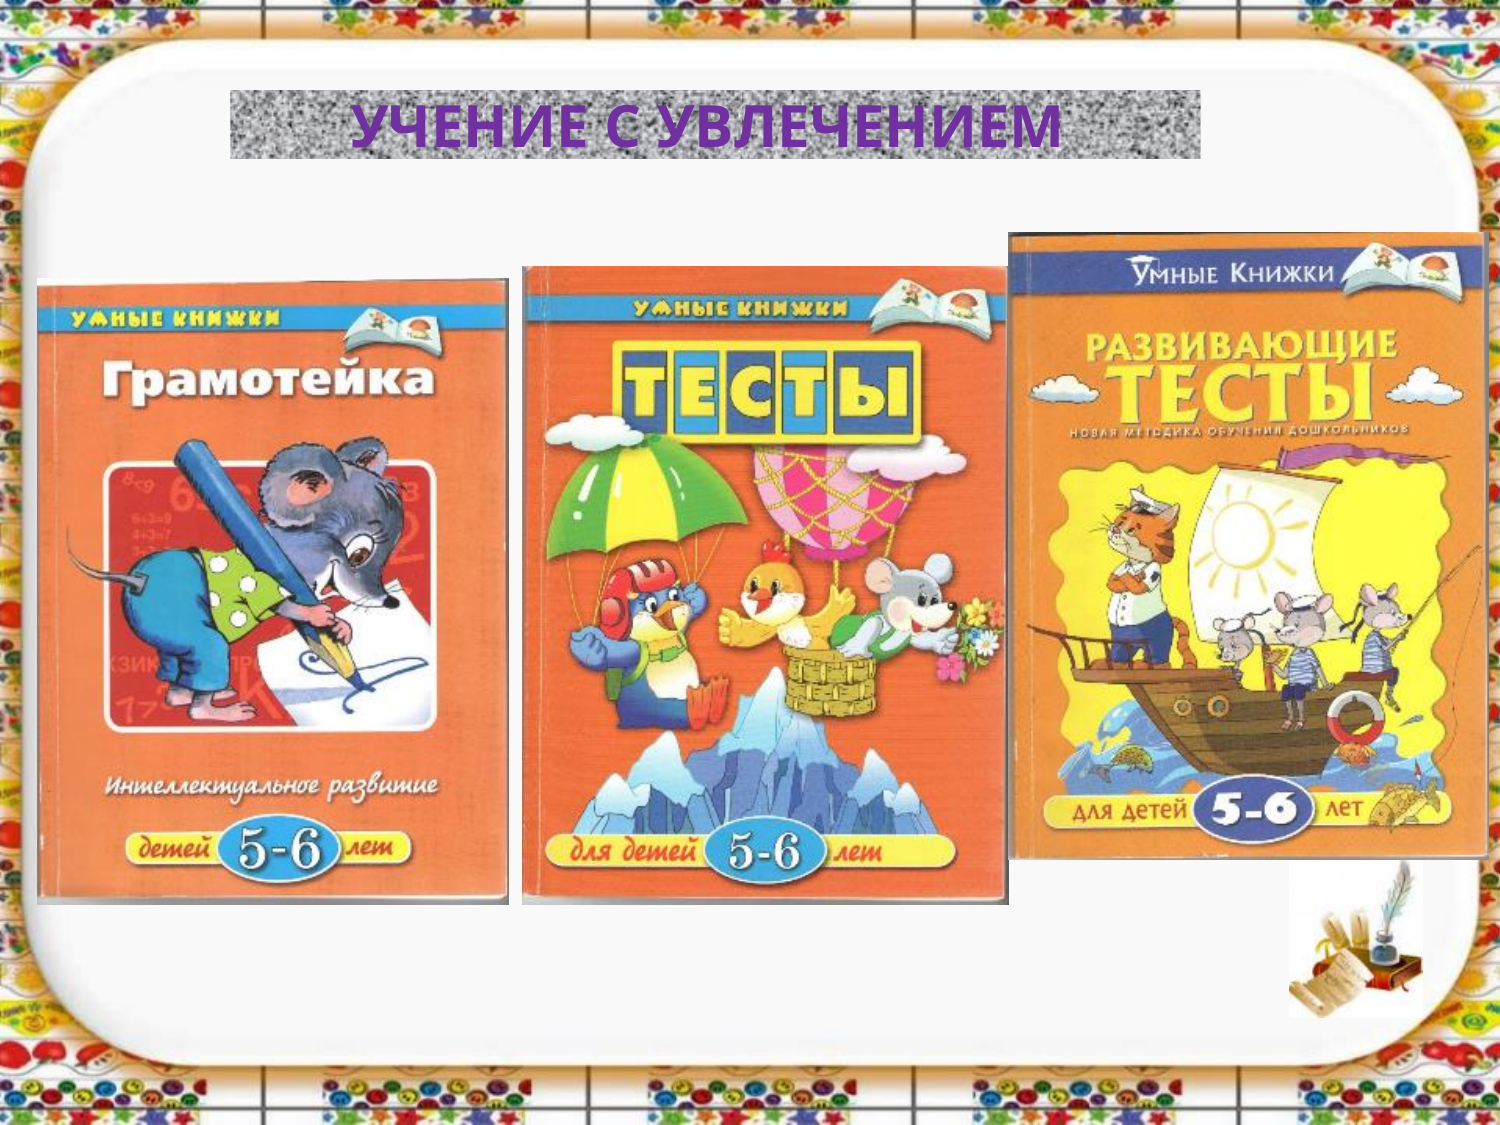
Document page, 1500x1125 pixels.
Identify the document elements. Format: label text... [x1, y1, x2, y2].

title УЧЕНИЕ С УВЛЕЧЕНИЕМ [229, 89, 1201, 159]
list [37, 278, 510, 906]
picture [0, 0, 1500, 1125]
